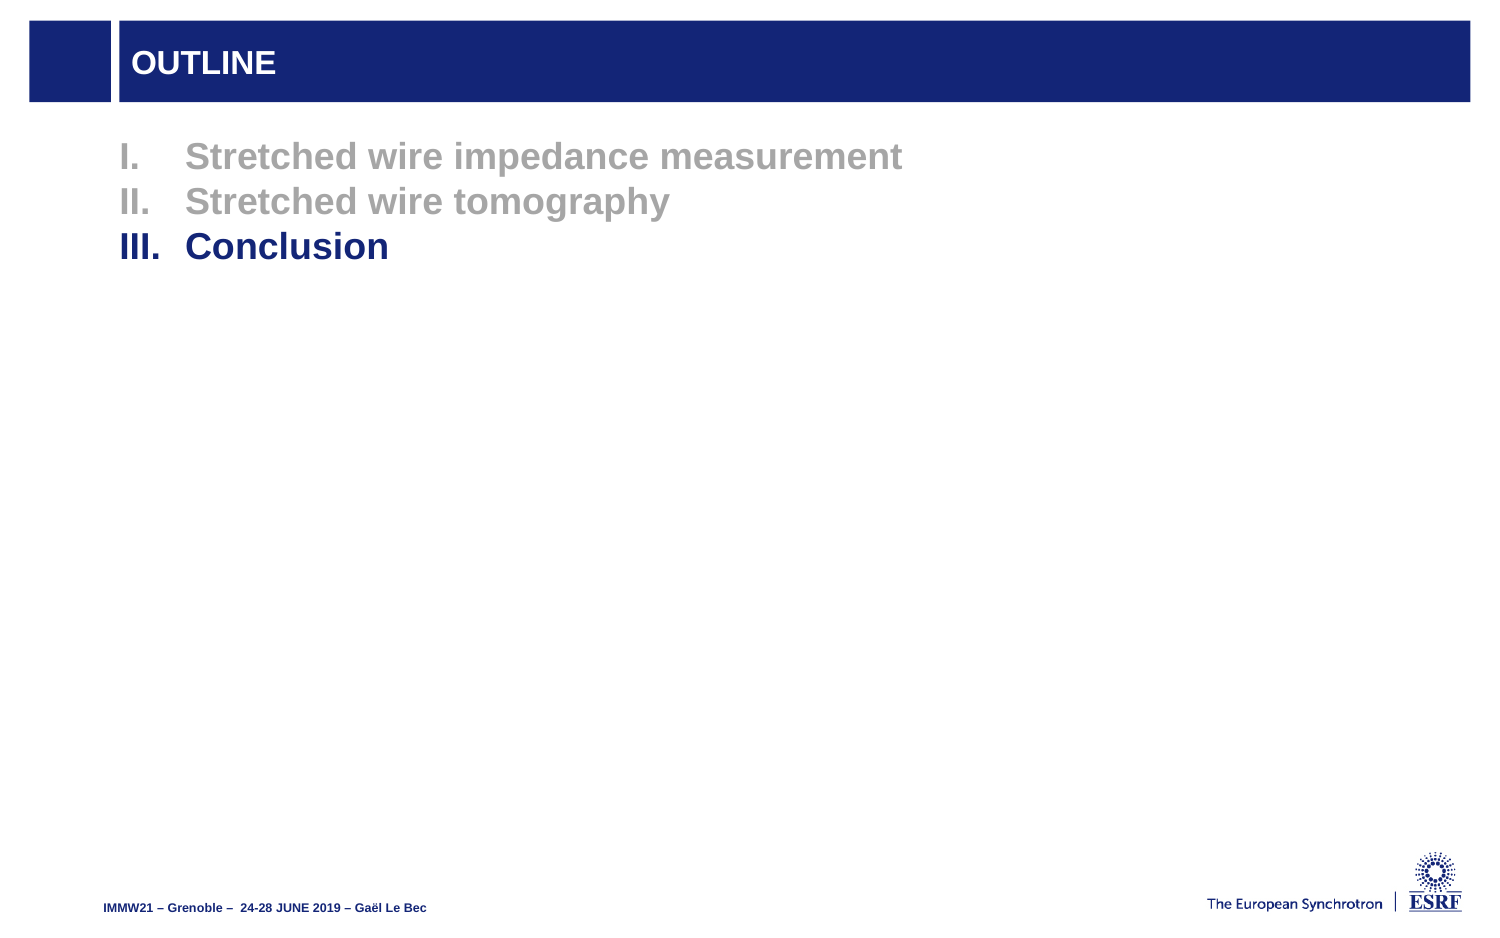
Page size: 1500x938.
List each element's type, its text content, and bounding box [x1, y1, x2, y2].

picture [1175, 831, 1500, 938]
title Outline [119, 20, 1471, 103]
list Stretched wire impedance measurement Stretched wire tomography Conclusion [119, 132, 1471, 843]
footer IMMW21 – Grenoble – 24-28 JUNE 2019 – Gaël Le Bec [103, 886, 1108, 916]
